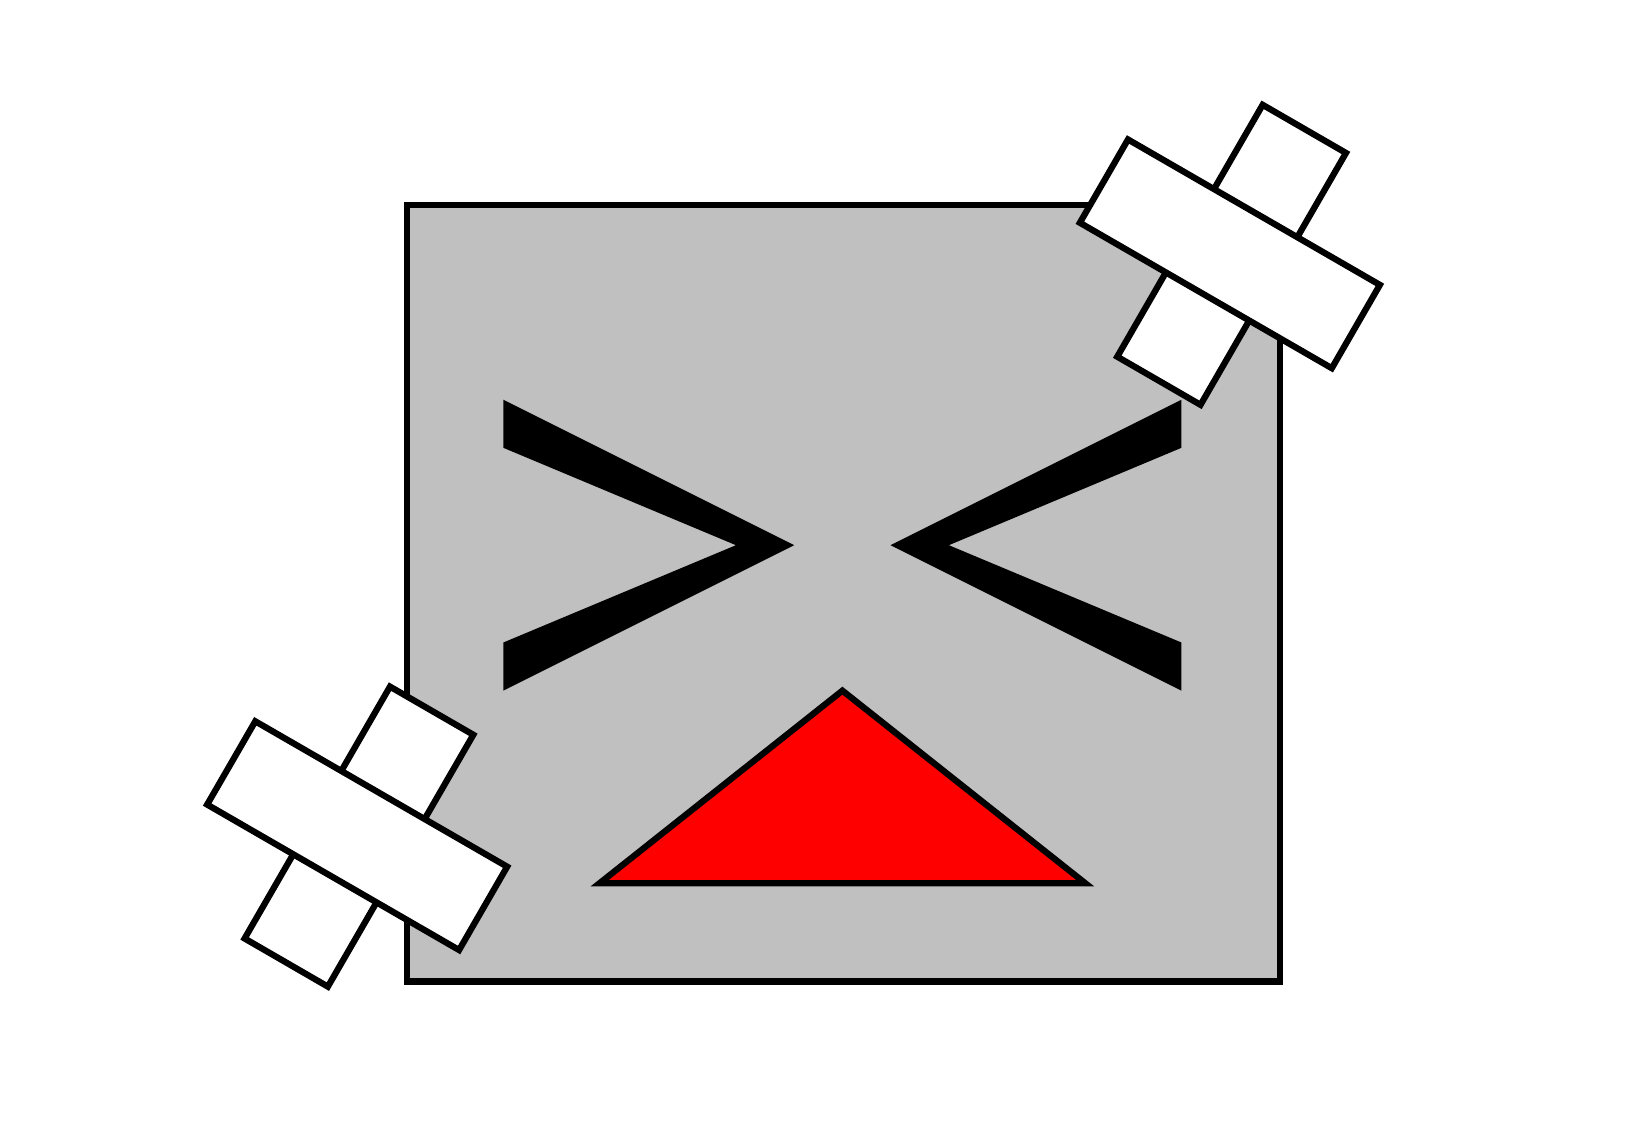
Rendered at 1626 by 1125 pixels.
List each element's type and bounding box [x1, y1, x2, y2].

text_box [212, 108, 1377, 982]
